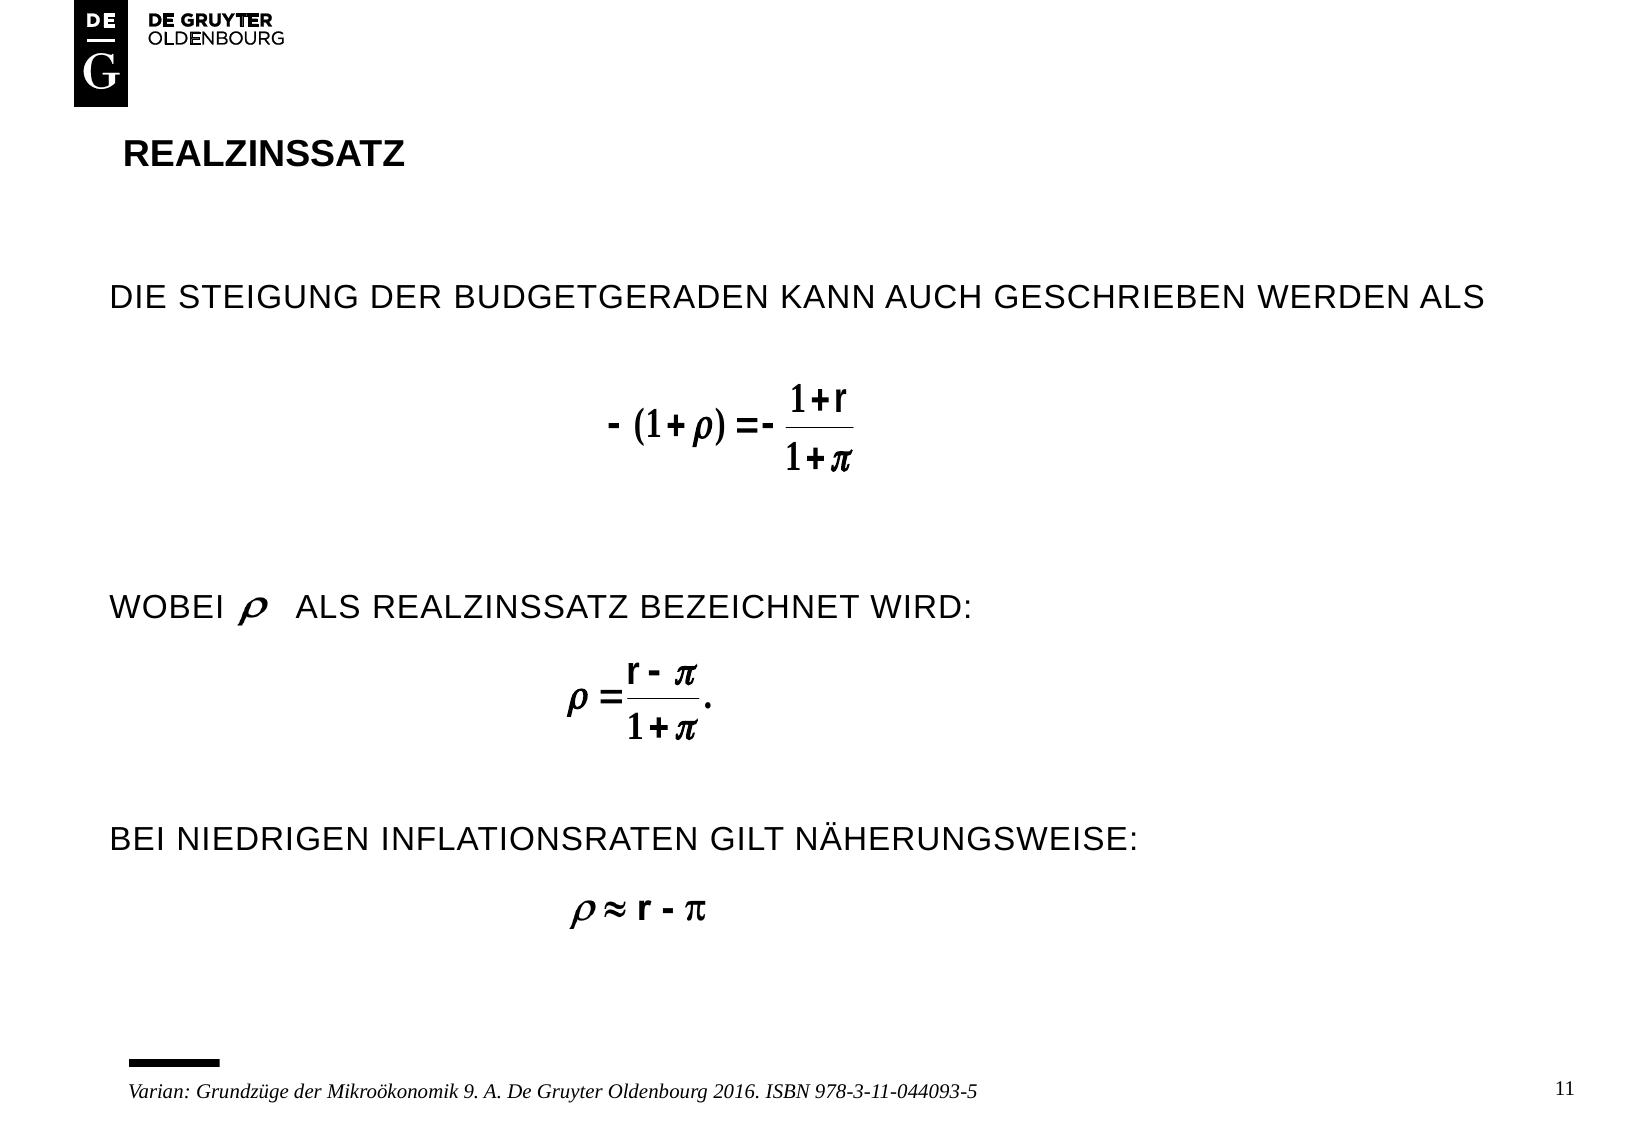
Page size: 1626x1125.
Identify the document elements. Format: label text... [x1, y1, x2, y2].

title realzinssatz [122, 129, 1550, 211]
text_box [606, 375, 856, 476]
slide_number 11 [1554, 1074, 1614, 1104]
list Die steigung der budgetgeraden kann auch geschrieben werden als Wobei als realzinssatz bezeichnet wird: Bei niedrigen inflationsraten gilt näherungsweise: [109, 235, 1537, 1017]
picture [545, 866, 732, 954]
picture [209, 564, 293, 651]
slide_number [128, 1077, 1539, 1108]
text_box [564, 649, 712, 744]
